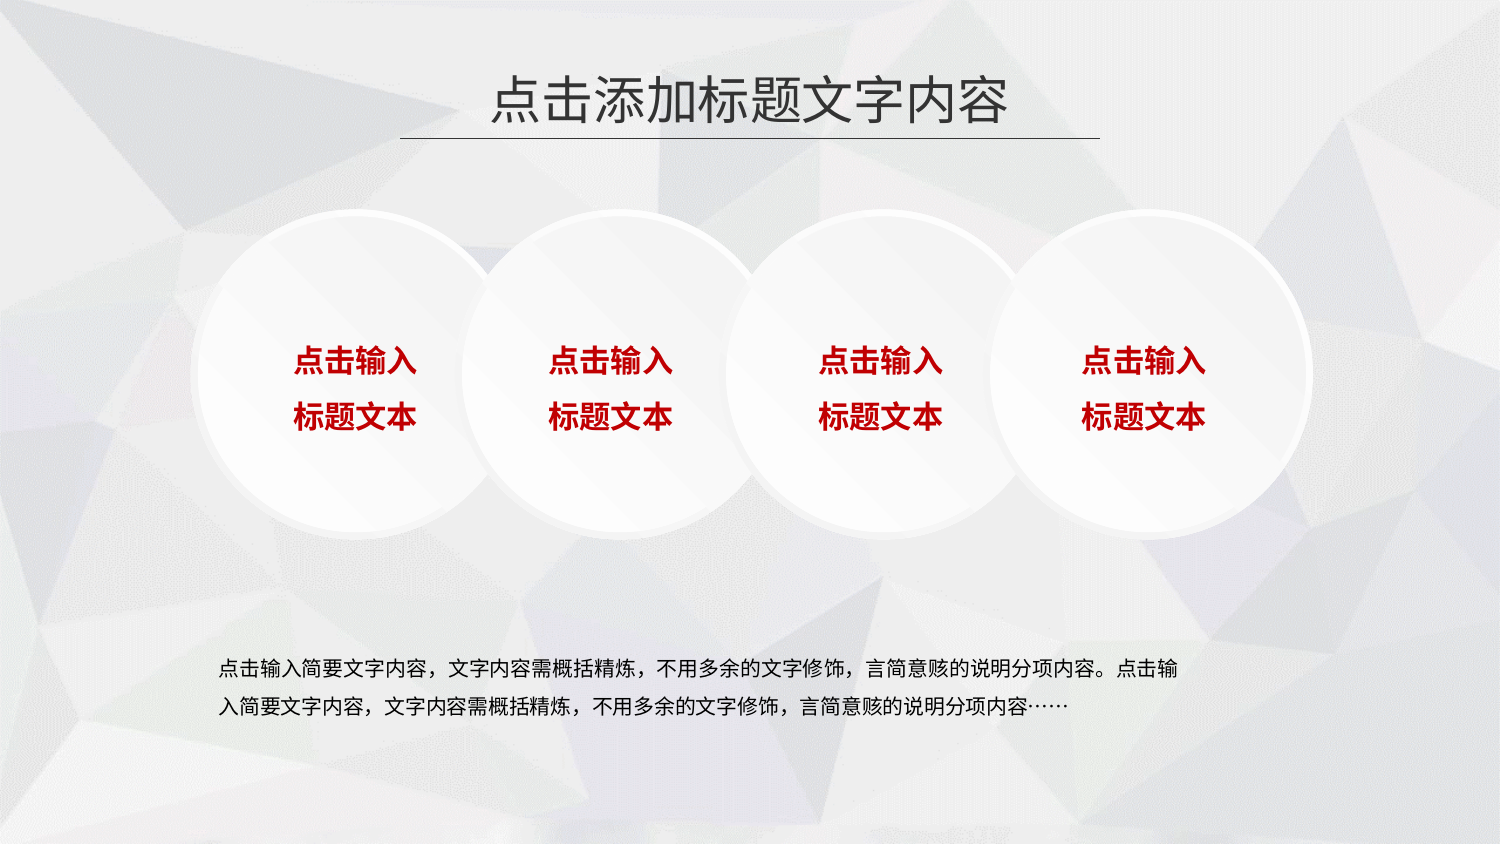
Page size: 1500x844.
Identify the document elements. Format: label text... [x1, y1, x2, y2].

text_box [982, 209, 1314, 540]
text_box 点击输入简要文字内容，文字内容需概括精炼，不用多余的文字修饰，言简意赅的说明分项内容。点击输入简要文字内容，文字内容需概括精炼，不用多余的文字修饰，言简意赅的说明分项内容…… [218, 643, 1178, 719]
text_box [454, 209, 716, 540]
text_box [190, 209, 452, 540]
picture [0, 0, 1500, 844]
text_box 点击添加标题文字内容 [472, 60, 1028, 137]
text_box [718, 209, 980, 540]
